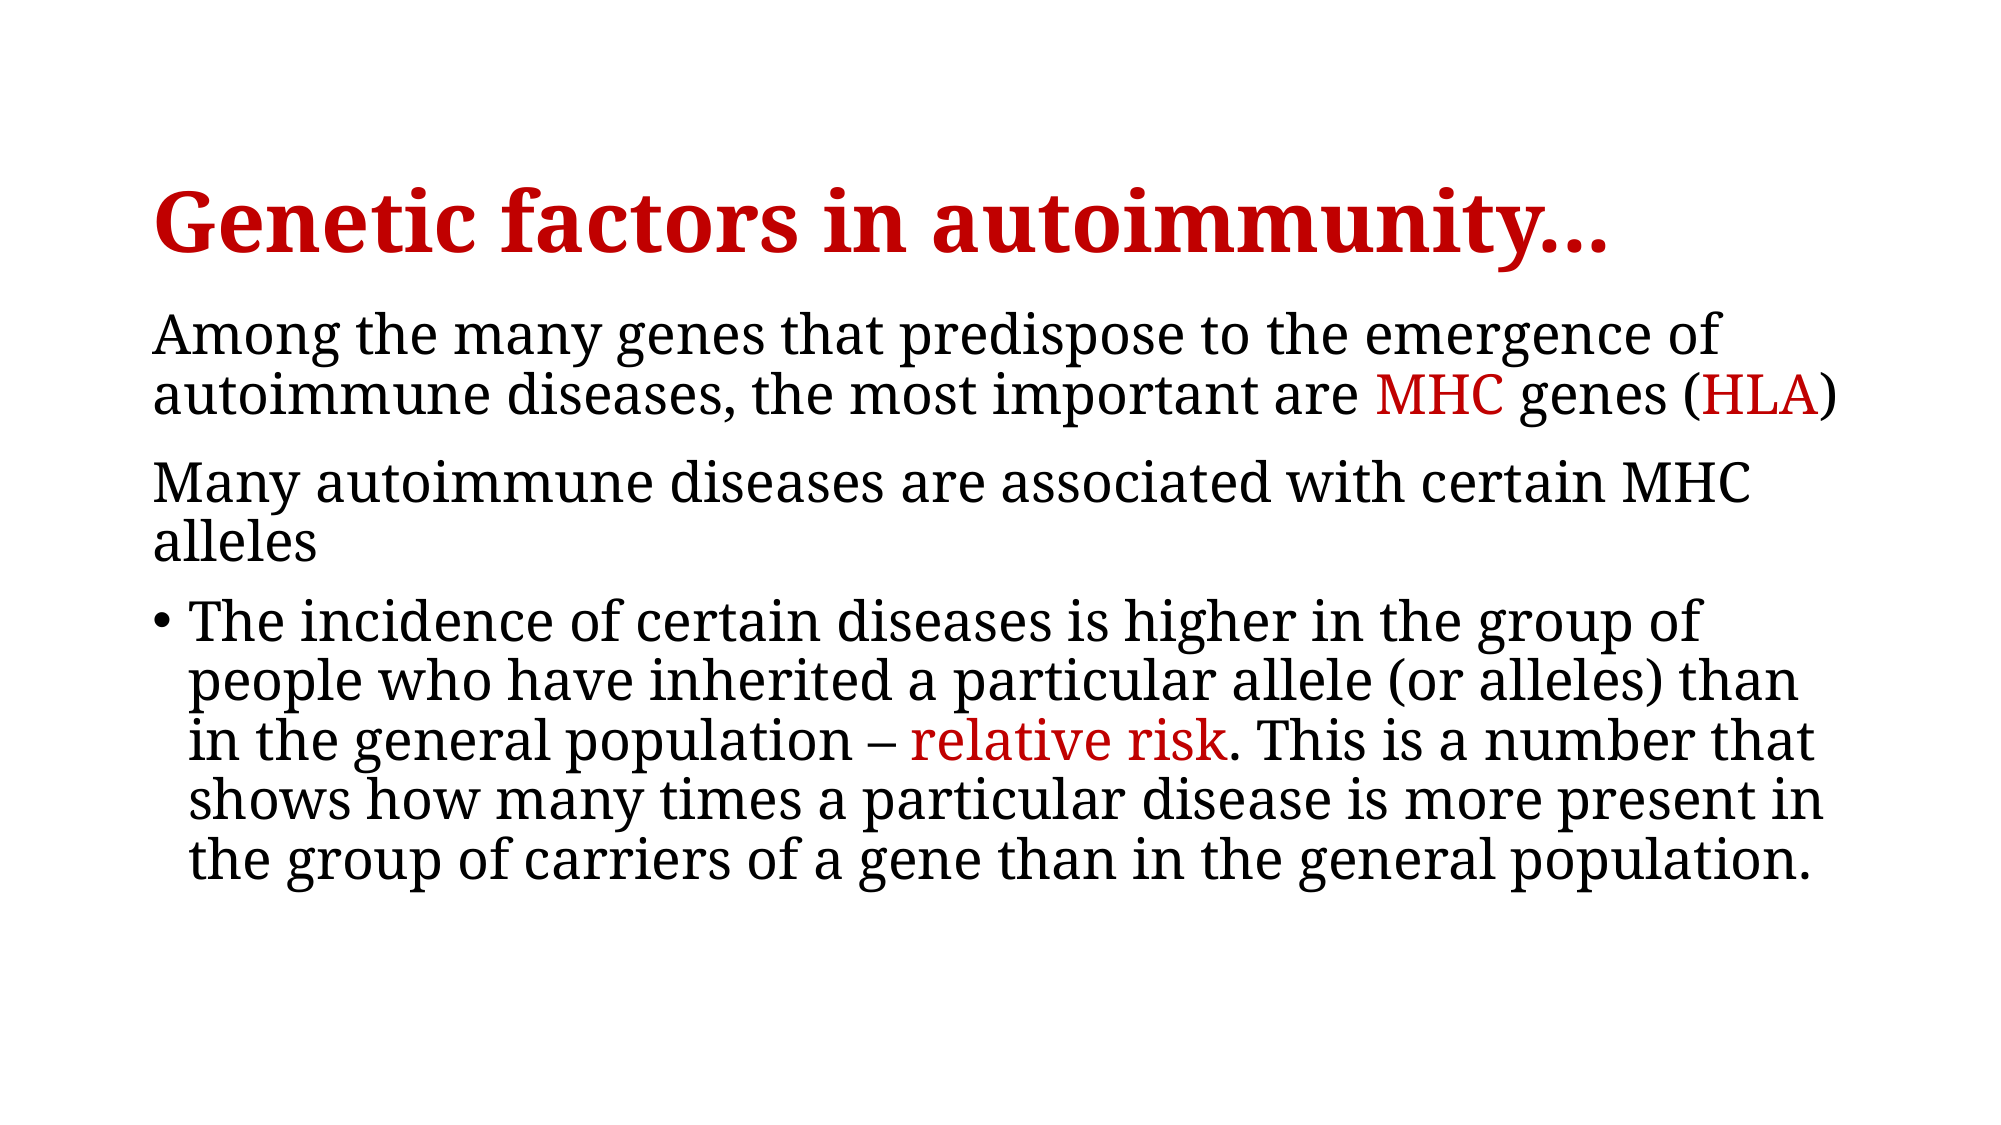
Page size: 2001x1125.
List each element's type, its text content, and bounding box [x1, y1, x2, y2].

list Among the many genes that predispose to the emergence of autoimmune diseases, the most important are MHC genes (HLA) Many autoimmune diseases are associated with certain MHC alleles The incidence of certain diseases is higher in the group of people who have inherited a particular allele (or alleles) than in the general population – relative risk. This is a number that shows how many times a particular disease is more present in the group of carriers of a gene than in the general population. [137, 299, 1863, 1014]
title Genetic factors in autoimmunity... [137, 59, 1863, 278]
